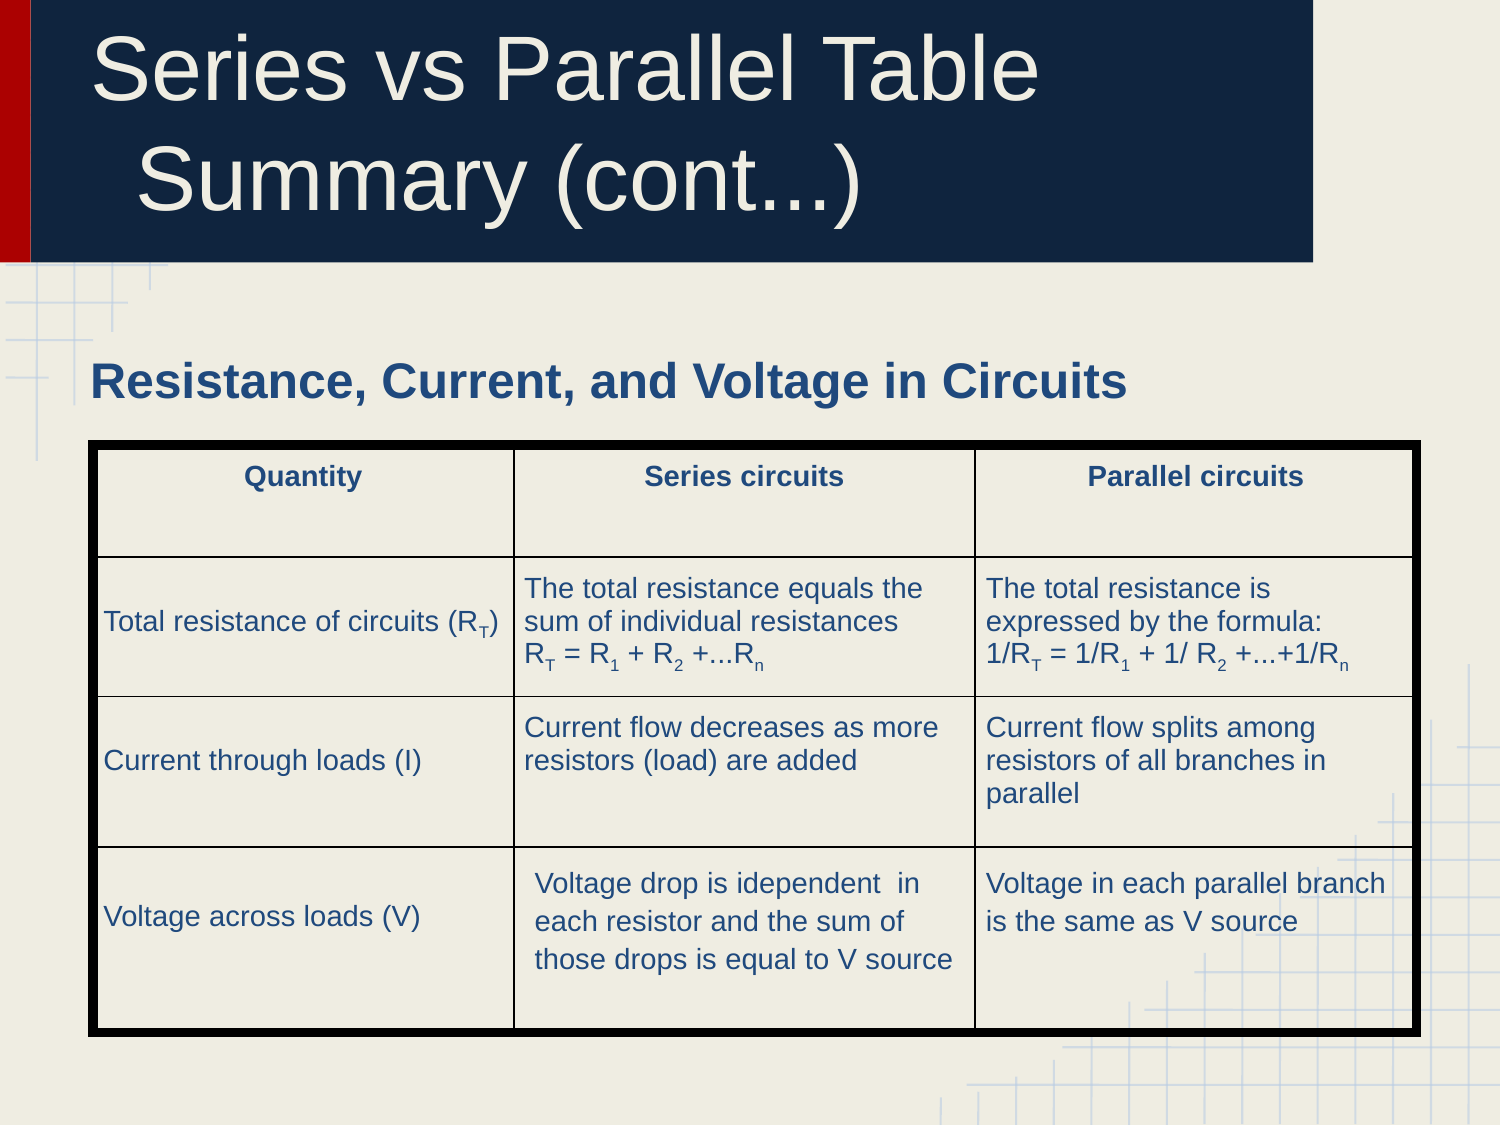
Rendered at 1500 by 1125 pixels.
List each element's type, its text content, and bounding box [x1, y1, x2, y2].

table_header Series circuits [515, 450, 974, 556]
list Resistance, Current, and Voltage in Circuits [75, 273, 1425, 941]
table_cell Voltage drop is idependent in each resistor and the sum of those drops is equal to V source [515, 848, 974, 1028]
table_header Parallel circuits [976, 450, 1412, 556]
table_header Quantity [98, 450, 513, 556]
table_cell The total resistance equals the sum of individual resistances RT = R1 + R2 +...Rn [515, 558, 974, 696]
table_cell Current flow splits among resistors of all branches in parallel [976, 697, 1412, 846]
title Series vs Parallel Table Summary (cont...) [75, 0, 1276, 244]
table_cell Current through loads (I) [98, 697, 513, 846]
table_cell Voltage in each parallel branch is the same as V source [976, 848, 1412, 1028]
table_cell Total resistance of circuits (RT) [98, 558, 513, 696]
table_cell Current flow decreases as more resistors (load) are added [515, 697, 974, 846]
table_cell The total resistance is expressed by the formula: 1/RT = 1/R1 + 1/ R2 +...+1/Rn [976, 558, 1412, 696]
table_cell Voltage across loads (V) [98, 848, 513, 1028]
